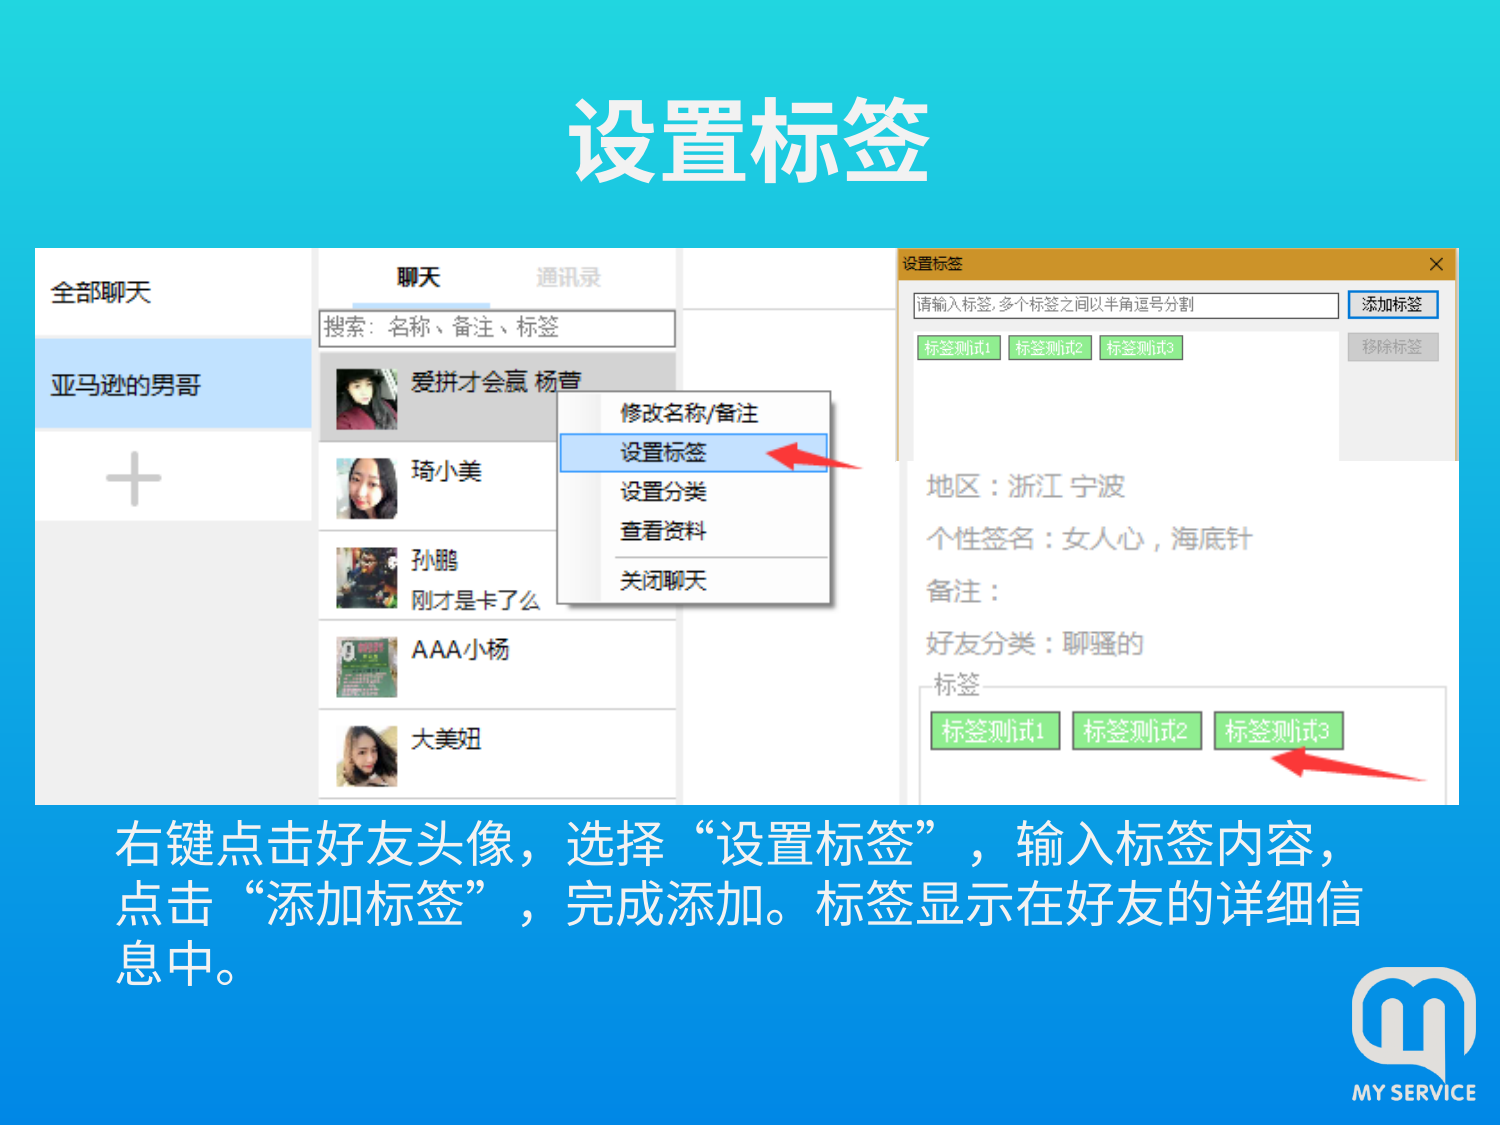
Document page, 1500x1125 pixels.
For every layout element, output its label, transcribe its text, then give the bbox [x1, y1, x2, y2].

text_box 右键点击好友头像，选择“设置标签”，输入标签内容，点击“添加标签”，完成添加。标签显示在好友的详细信息中。 [100, 813, 1388, 1000]
picture [1352, 967, 1476, 1107]
title 设置标签 [75, 45, 1425, 233]
picture [0, 247, 1500, 804]
